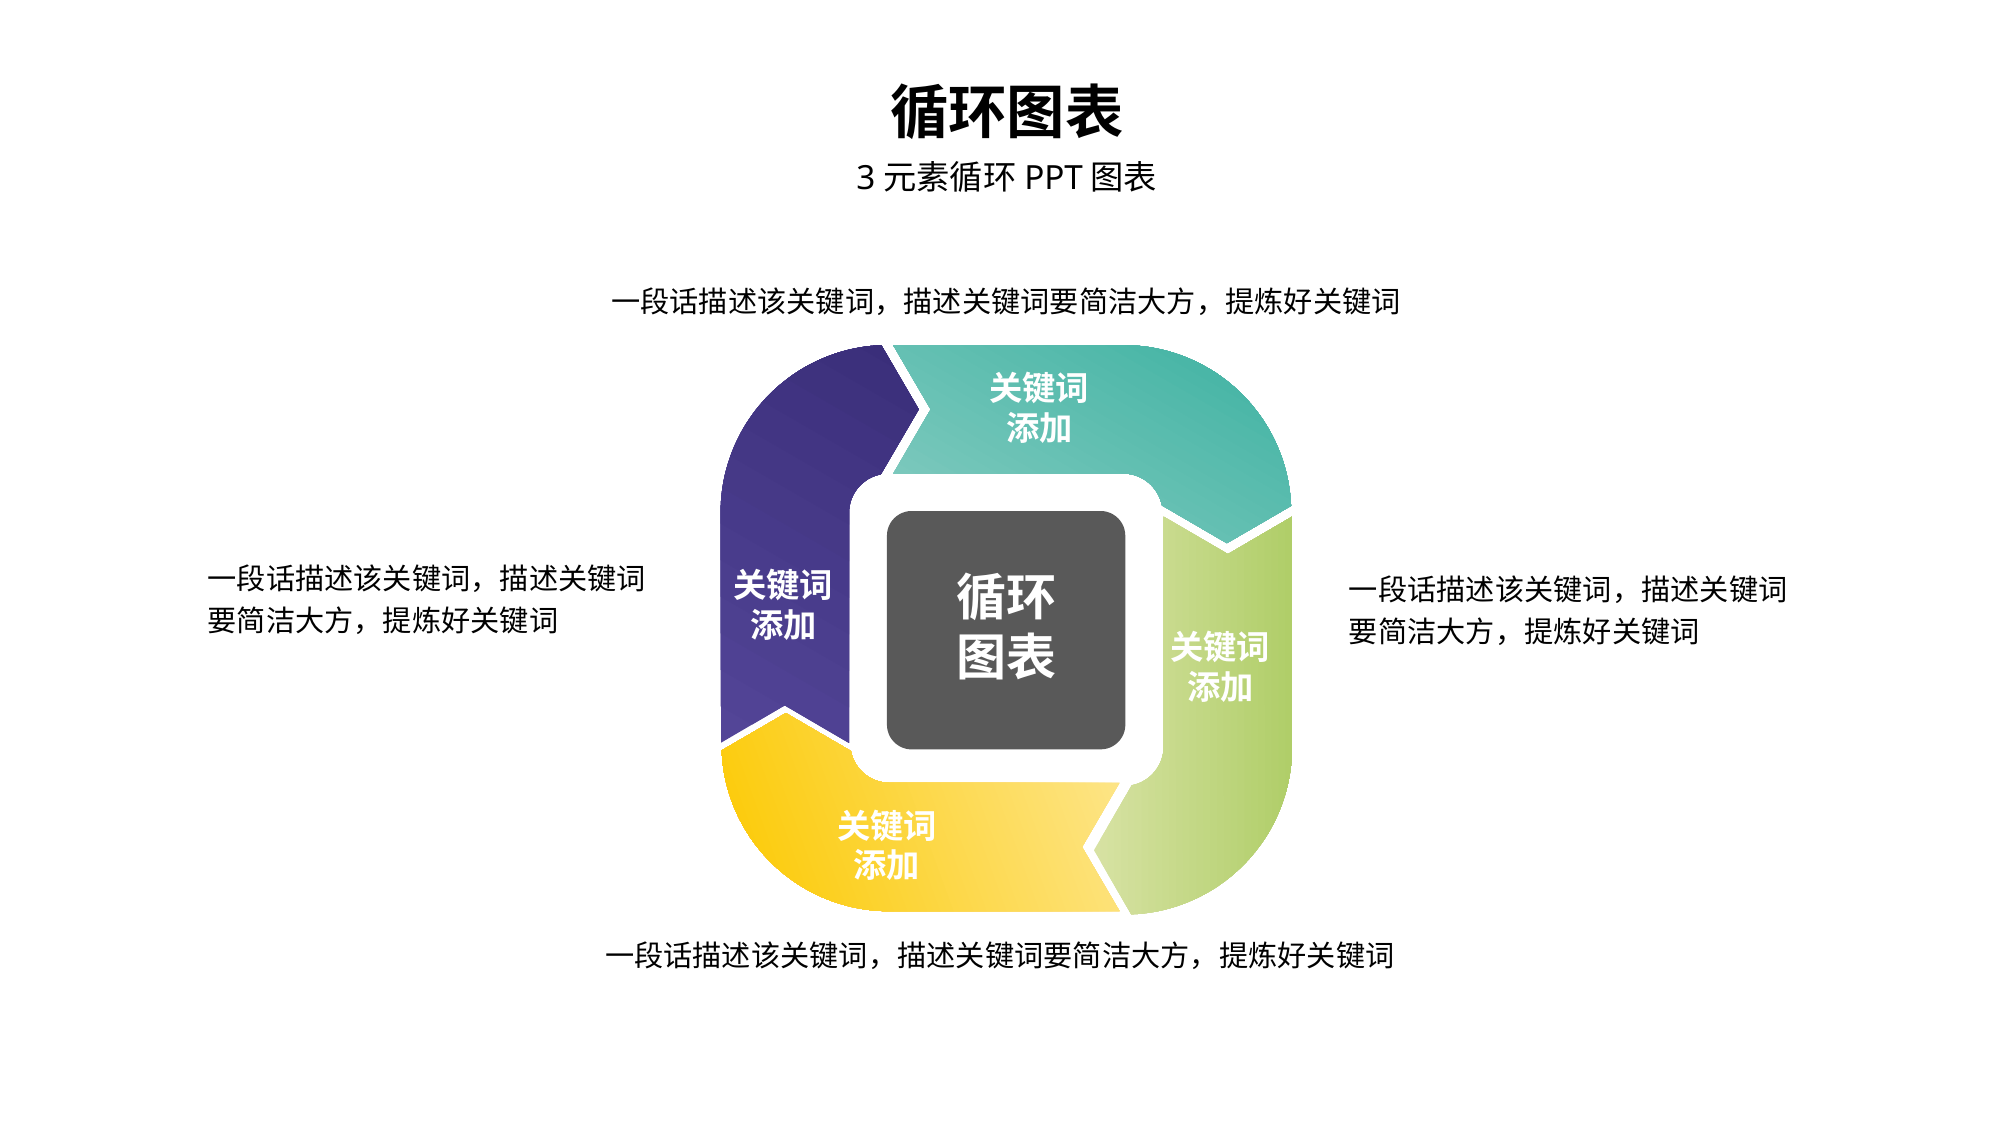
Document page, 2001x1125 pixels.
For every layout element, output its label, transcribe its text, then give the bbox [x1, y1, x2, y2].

text_box 关键词 添加 [718, 557, 849, 652]
text_box [893, 345, 1292, 544]
text_box 循环图表 [875, 67, 1139, 148]
text_box 一段话描述该关键词，描述关键词要简洁大方，提炼好关键词 [1334, 556, 1808, 656]
text_box 一段话描述该关键词，描述关键词要简洁大方，提炼好关键词 [548, 922, 1451, 980]
text_box [721, 713, 1120, 912]
text_box [886, 511, 1126, 750]
text_box 关键词 添加 [822, 797, 952, 892]
text_box 3元素循环PPT图表 [841, 148, 1173, 204]
text_box 一段话描述该关键词，描述关键词要简洁大方，提炼好关键词 [192, 545, 666, 645]
text_box 一段话描述该关键词，描述关键词要简洁大方，提炼好关键词 [554, 269, 1458, 326]
text_box [1093, 516, 1293, 915]
text_box 关键词 添加 [1155, 618, 1285, 714]
text_box 循环 图表 [941, 557, 1071, 693]
text_box [720, 345, 919, 743]
text_box 关键词 添加 [974, 359, 1104, 455]
